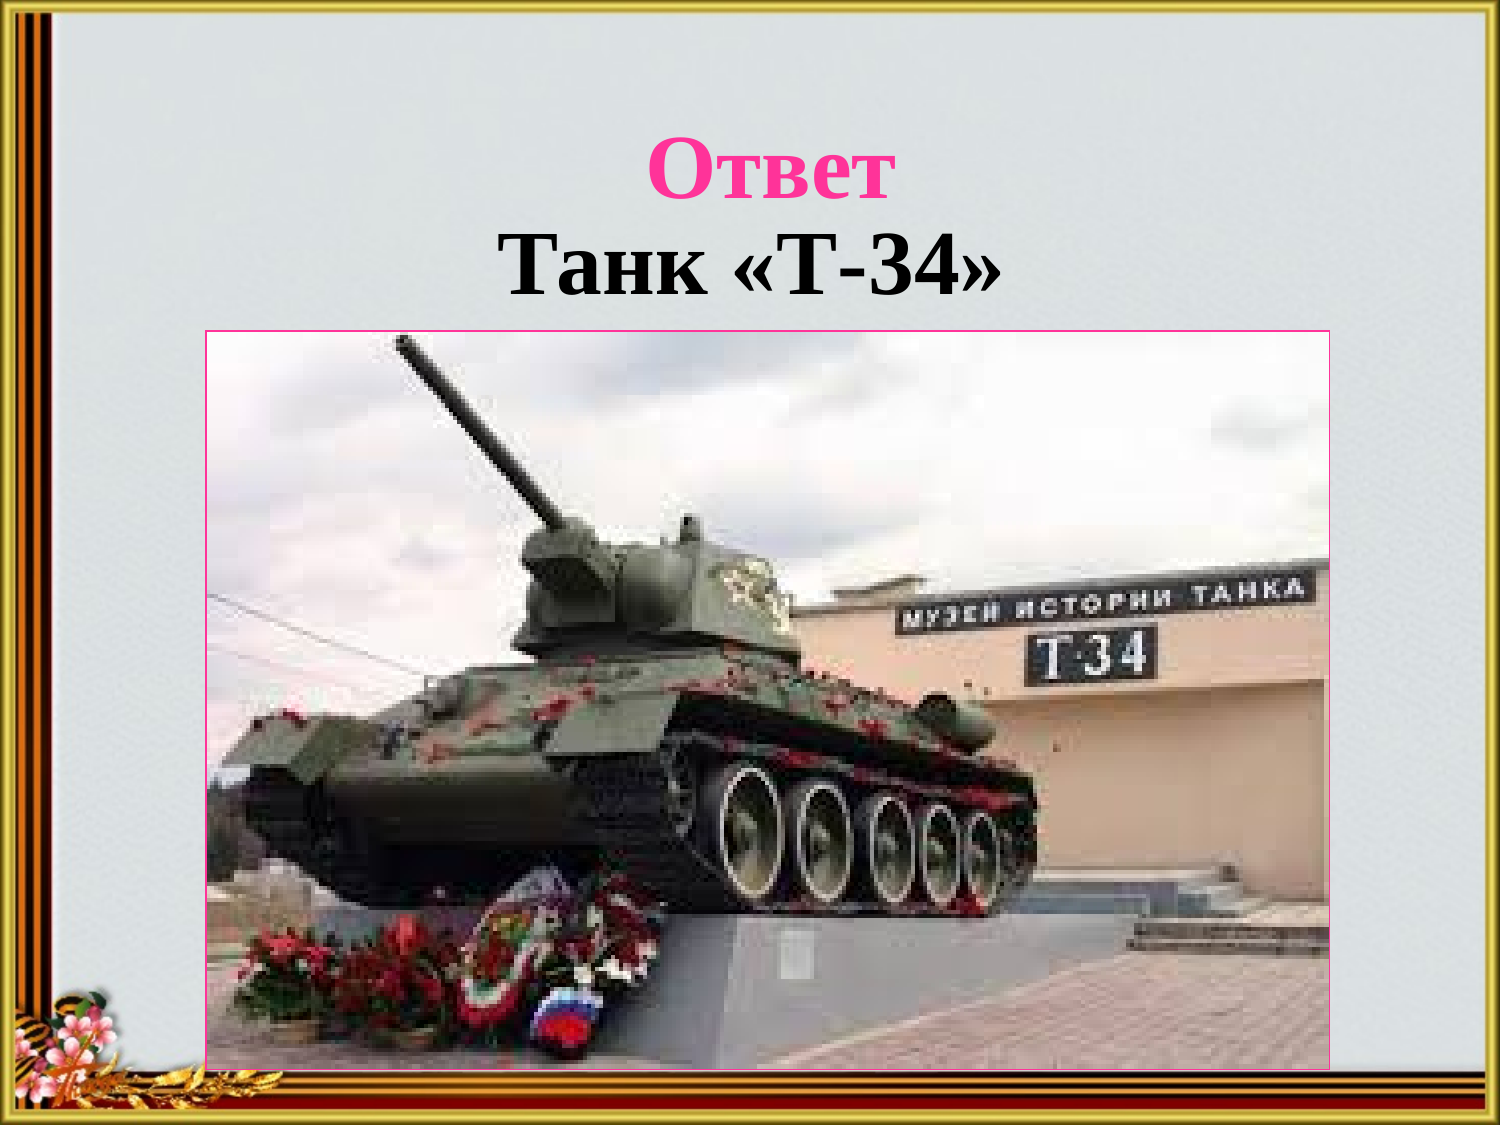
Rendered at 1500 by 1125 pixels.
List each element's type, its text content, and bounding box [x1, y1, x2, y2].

list Танк «Т-34» [88, 208, 1439, 951]
title Ответ [82, 59, 1460, 278]
picture [0, 0, 1500, 1125]
